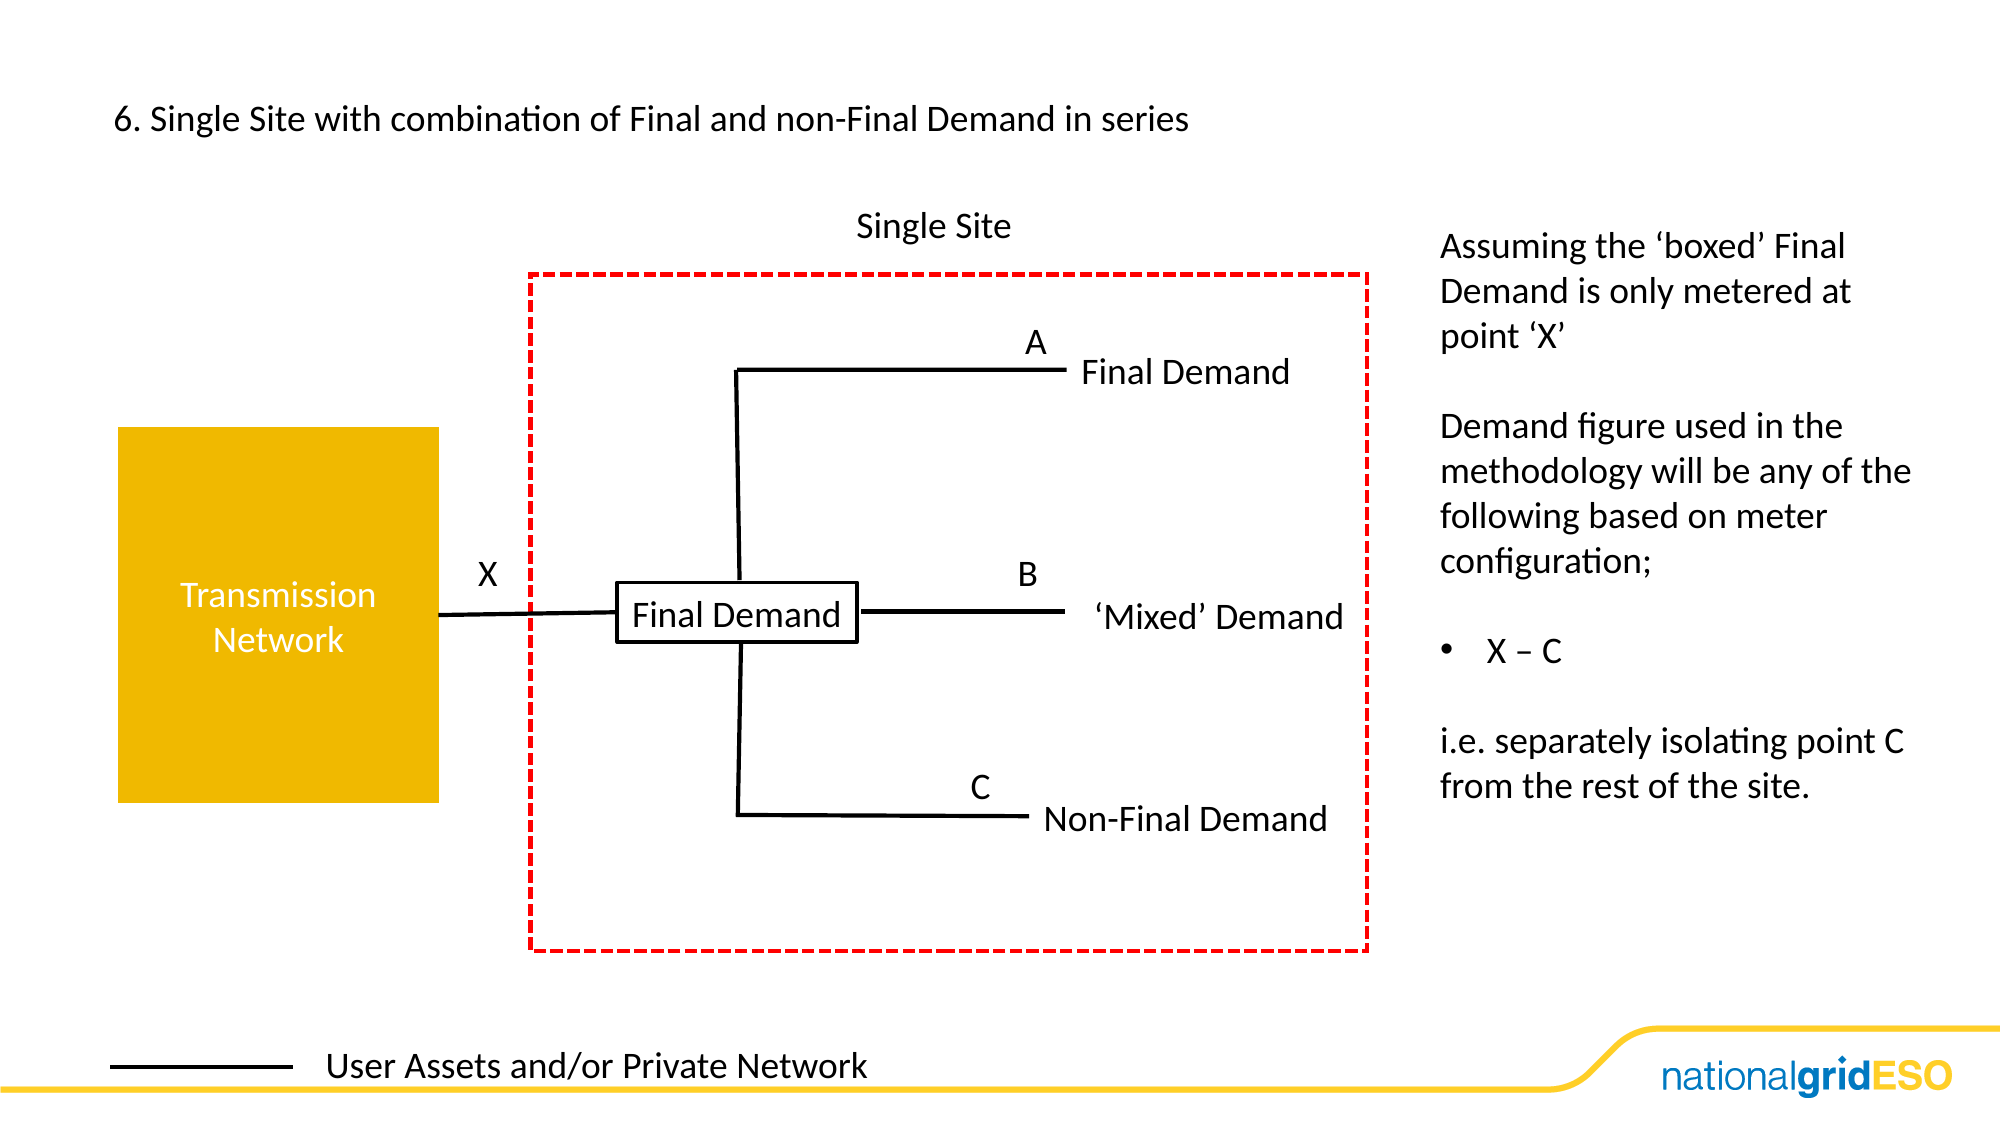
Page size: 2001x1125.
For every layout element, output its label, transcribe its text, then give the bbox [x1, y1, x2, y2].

text_box Transmission Network [118, 427, 439, 803]
text_box Final Demand [617, 582, 857, 643]
text_box ‘Mixed’ Demand [1079, 584, 1360, 645]
text_box Non-Final Demand [1028, 786, 1344, 847]
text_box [737, 642, 742, 817]
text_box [735, 369, 740, 581]
text_box X [463, 541, 513, 601]
text_box Single Site [841, 194, 1028, 254]
text_box User Assets and/or Private Network [310, 1034, 884, 1094]
text_box Assuming the ‘boxed’ Final Demand is only metered at point ‘X’ Demand figure used in the methodology will be any of the following based on meter configuration; X – C i.e. separately isolating point C from the rest of the site. [1425, 213, 1929, 814]
text_box C [955, 754, 1006, 814]
text_box 6. Single Site with combination of Final and non-Final Demand in series [98, 86, 1206, 146]
picture [0, 1024, 2000, 1125]
text_box Final Demand [1066, 339, 1307, 400]
text_box A [1010, 309, 1062, 369]
text_box B [1002, 541, 1054, 601]
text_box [438, 612, 616, 616]
text_box [529, 273, 1368, 952]
